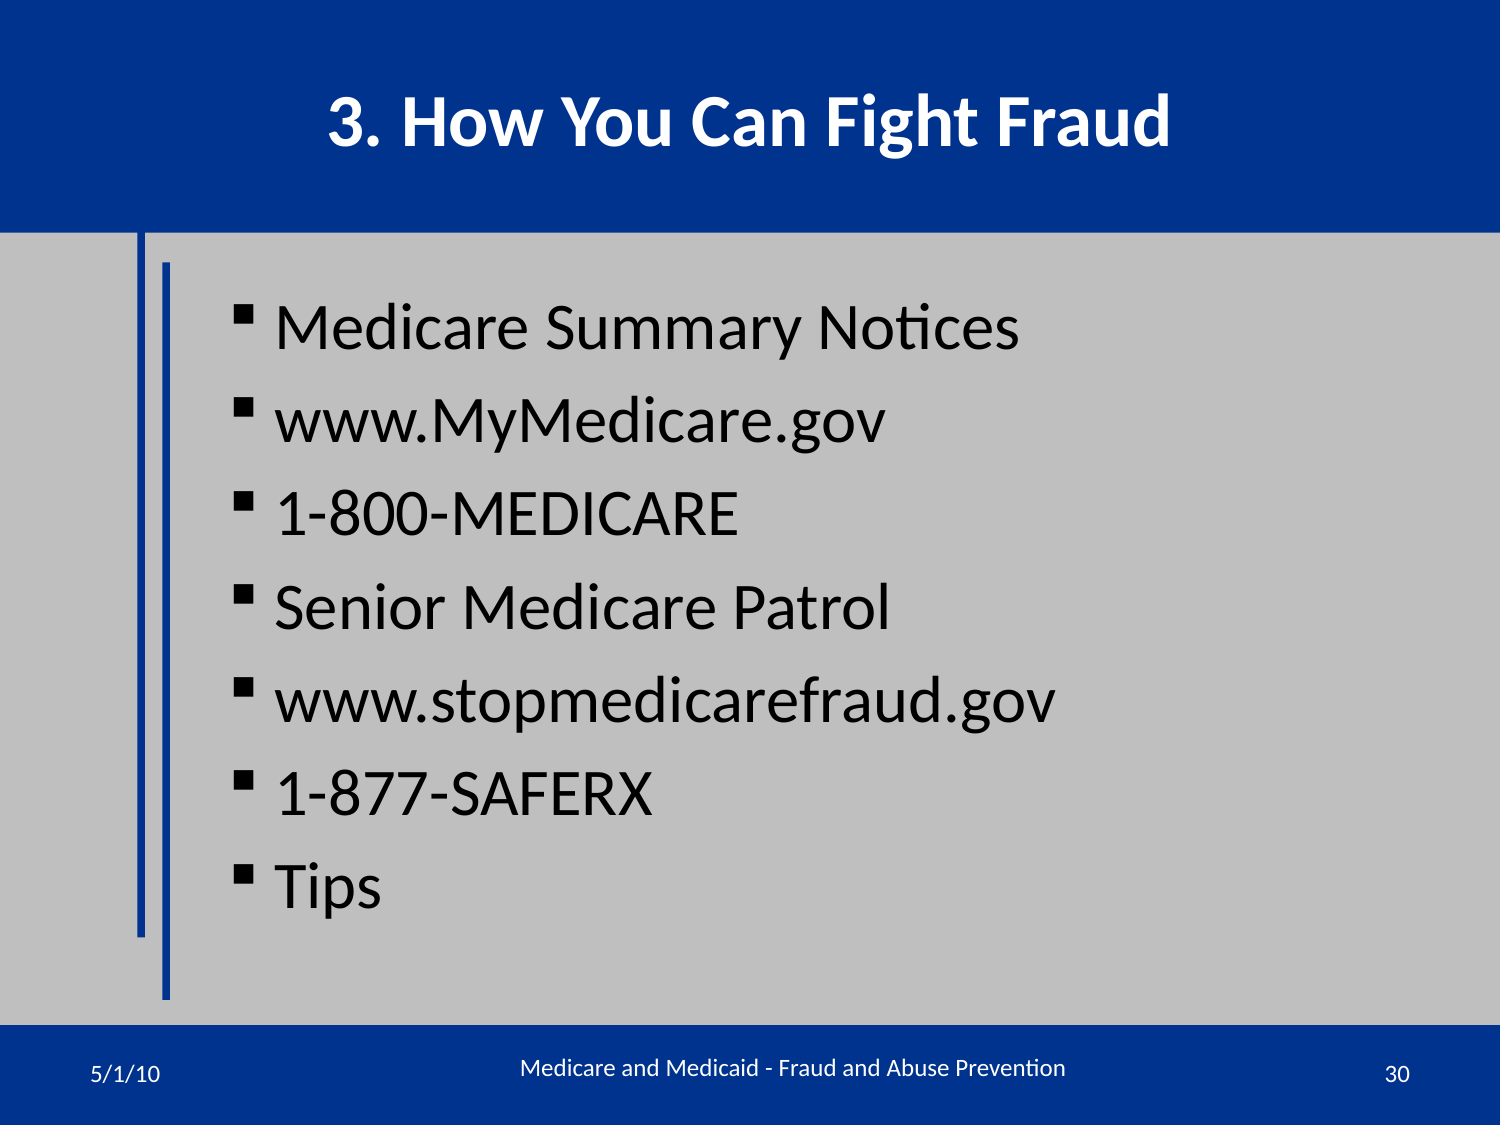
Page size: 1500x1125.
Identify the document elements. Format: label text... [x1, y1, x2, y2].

slide_number 30 [1287, 1042, 1425, 1103]
list Medicare Summary Notices www.MyMedicare.gov 1-800-MEDICARE Senior Medicare Patrol www.stopmedicarefraud.gov 1-877-SAFERX Tips [212, 274, 1426, 976]
footer Medicare and Medicaid - Fraud and Abuse Prevention [300, 1036, 1288, 1097]
title 3. How You Can Fight Fraud [0, 0, 1500, 233]
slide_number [75, 1042, 300, 1103]
